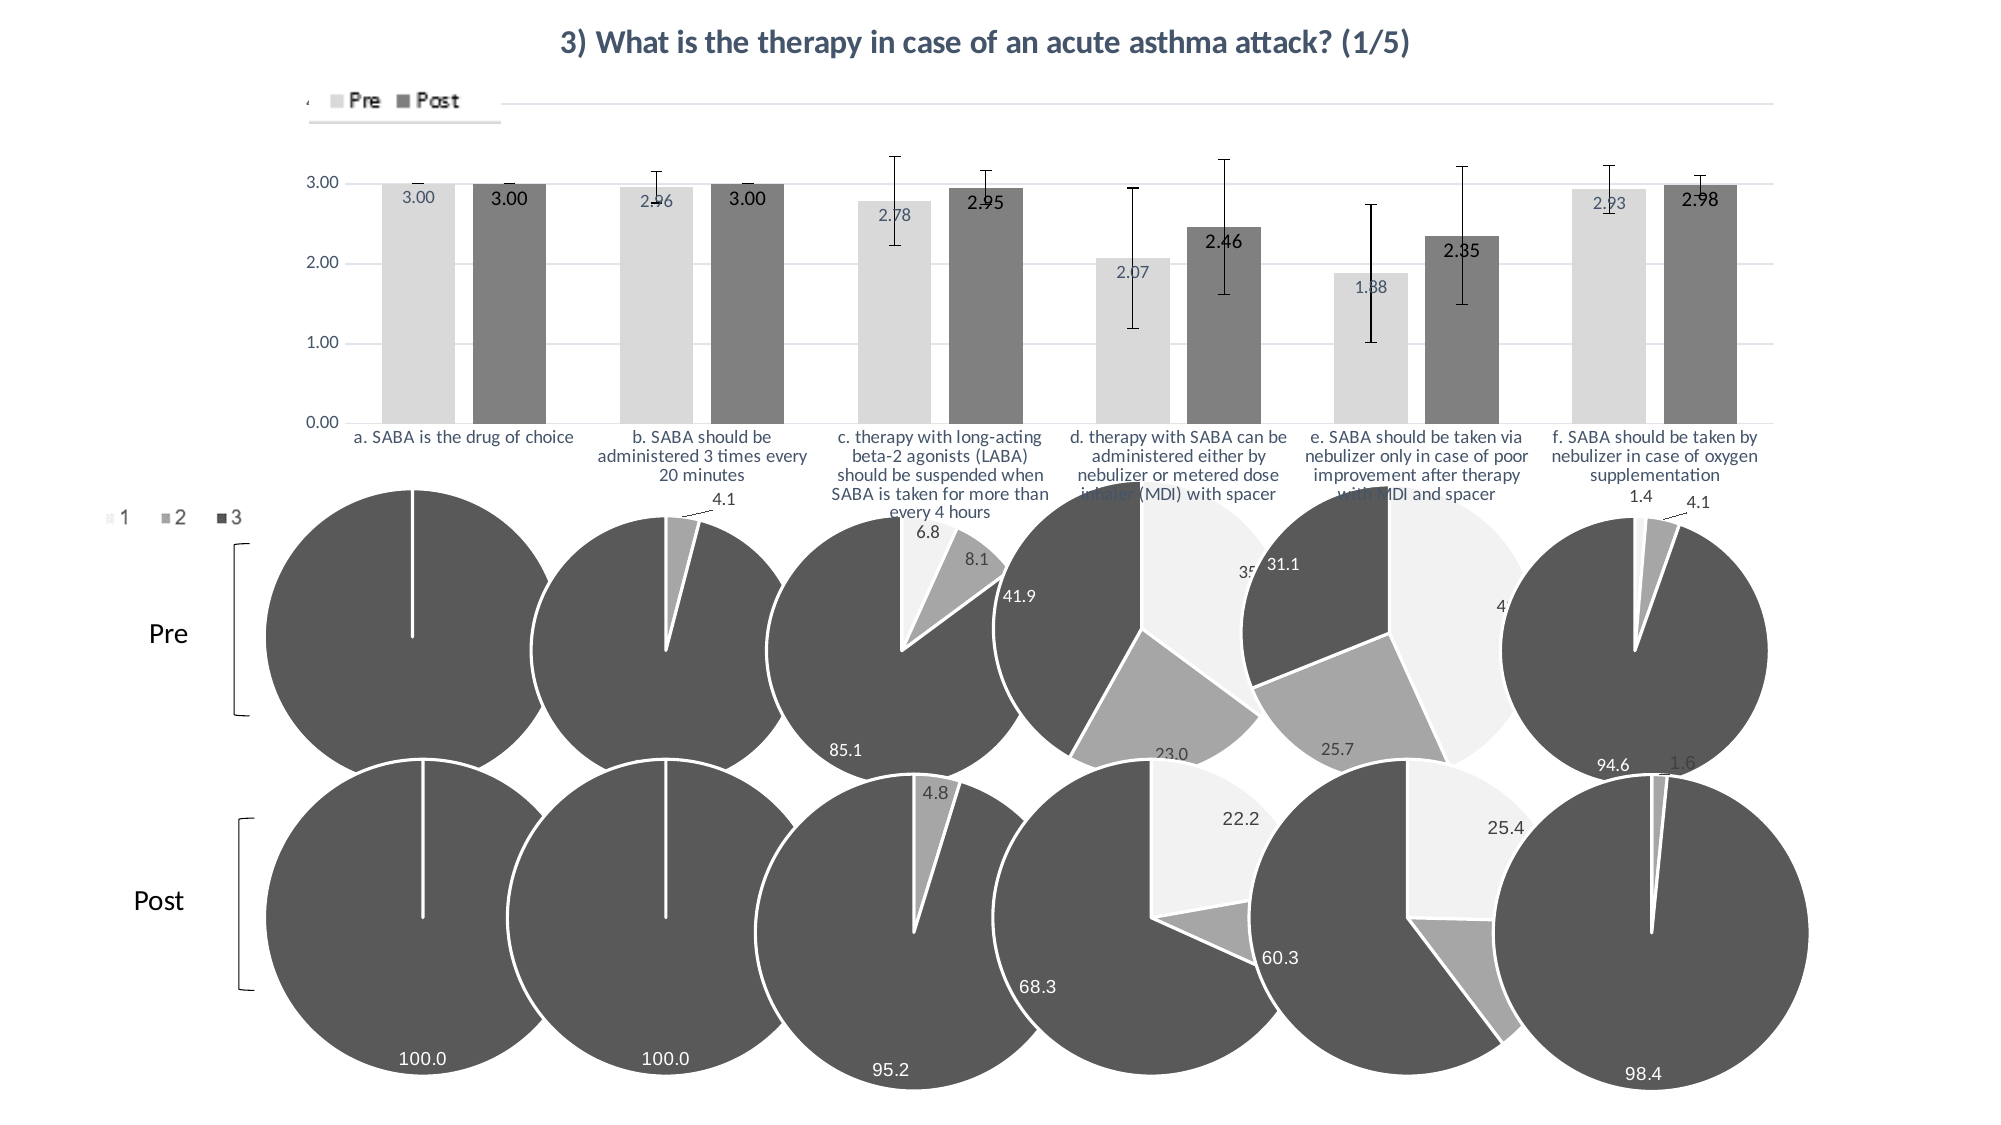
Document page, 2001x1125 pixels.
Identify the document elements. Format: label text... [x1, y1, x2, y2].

text_box [233, 543, 250, 717]
chart [198, 0, 1817, 1125]
picture [83, 489, 292, 541]
text_box [238, 817, 255, 991]
text_box Post [119, 873, 200, 924]
picture [309, 84, 501, 124]
text_box Pre [134, 606, 204, 657]
